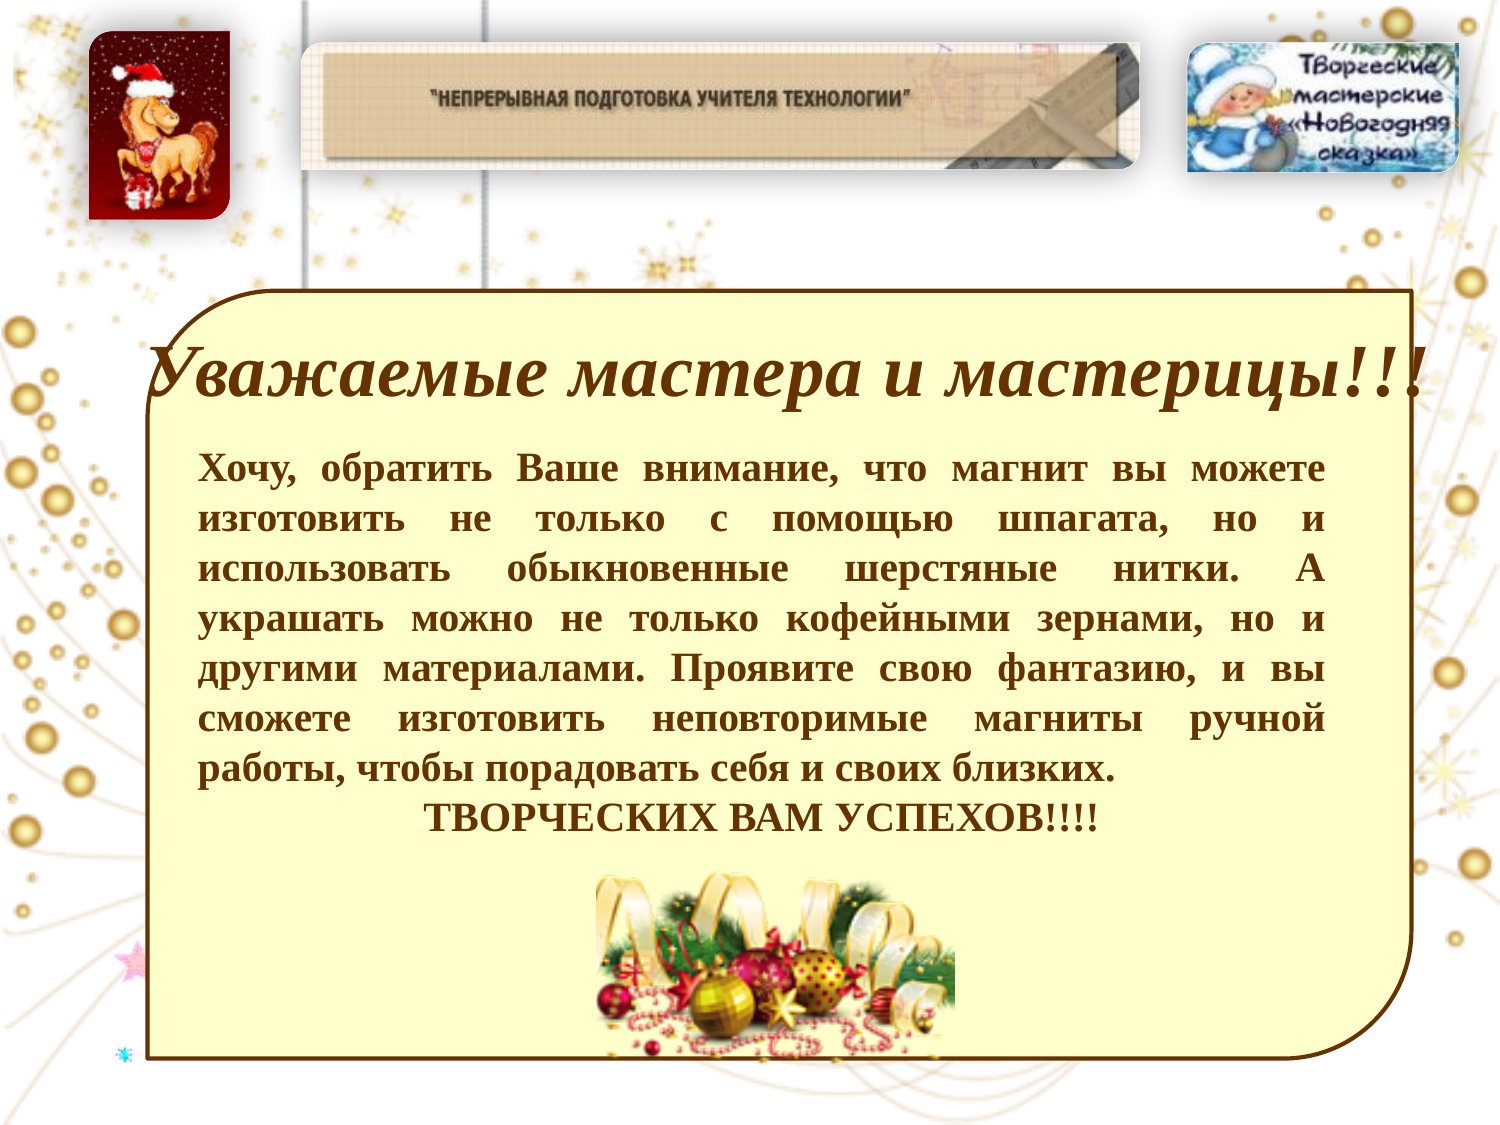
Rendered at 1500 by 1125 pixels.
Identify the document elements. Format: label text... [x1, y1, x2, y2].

picture [0, 0, 1500, 1125]
text_box [198, 288, 1414, 314]
text_box [145, 420, 1414, 1061]
text_box Уважаемые мастера и мастерицы!!! [130, 314, 1448, 420]
text_box Хочу, обратить Ваше внимание, что магнит вы можете изготовить не только с помощью шпагата, но и использовать обыкновенные шерстяные нитки. А украшать можно не только кофейными зернами, но и другими материалами. Проявите свою фантазию, и вы сможете изготовить неповторимые магниты ручной работы, чтобы порадовать себя и своих близких. ТВОРЧЕСКИХ ВАМ УСПЕХОВ!!!! [182, 432, 1341, 848]
